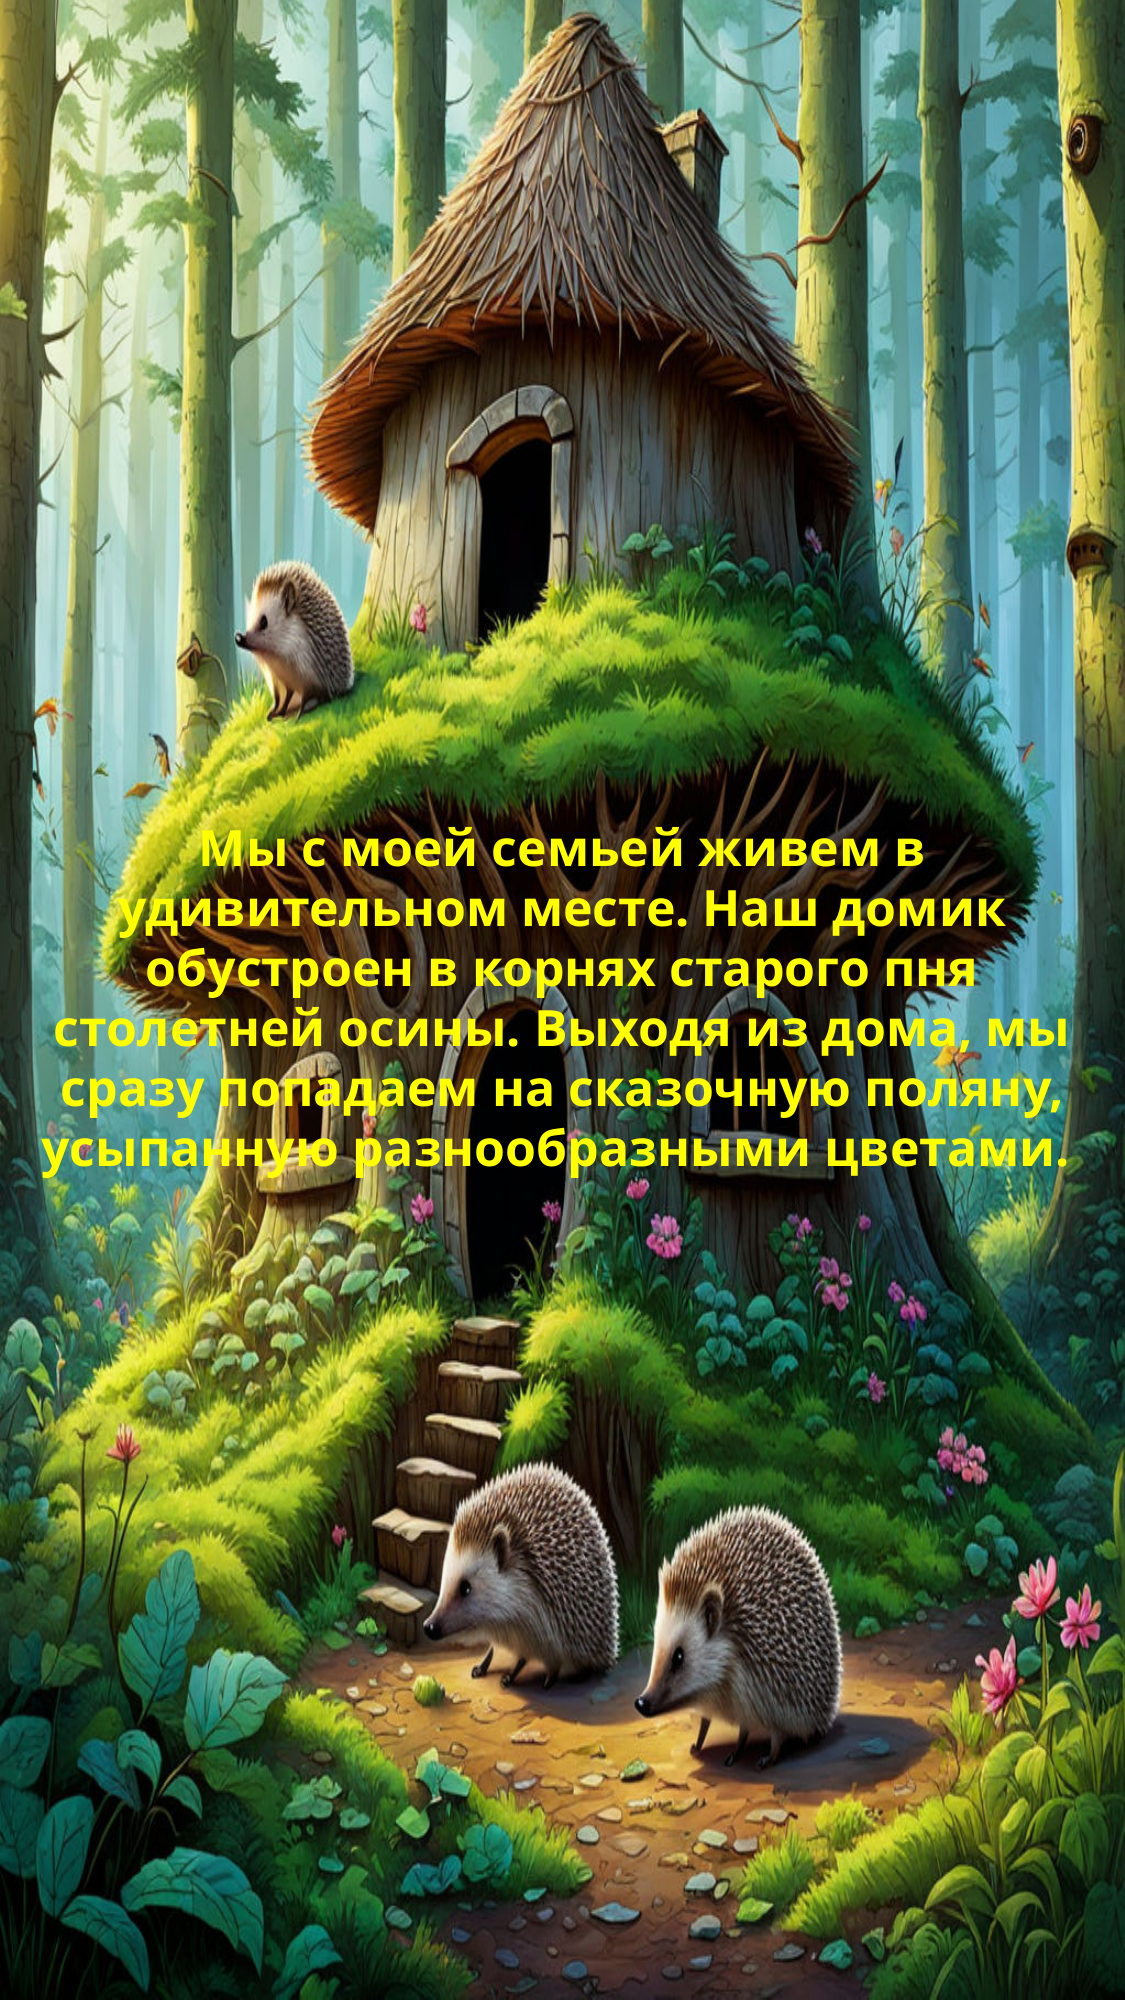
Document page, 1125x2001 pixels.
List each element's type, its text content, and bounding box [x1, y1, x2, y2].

picture [0, 1184, 1125, 2000]
picture [0, 0, 1125, 808]
text_box Мы с моей семьей живем в удивительном месте. Наш домик обустроен в корнях старого пня столетней осины. Выходя из дома, мы сразу попадаем на сказочную поляну, усыпанную разнообразными цветами. [0, 808, 1125, 1184]
